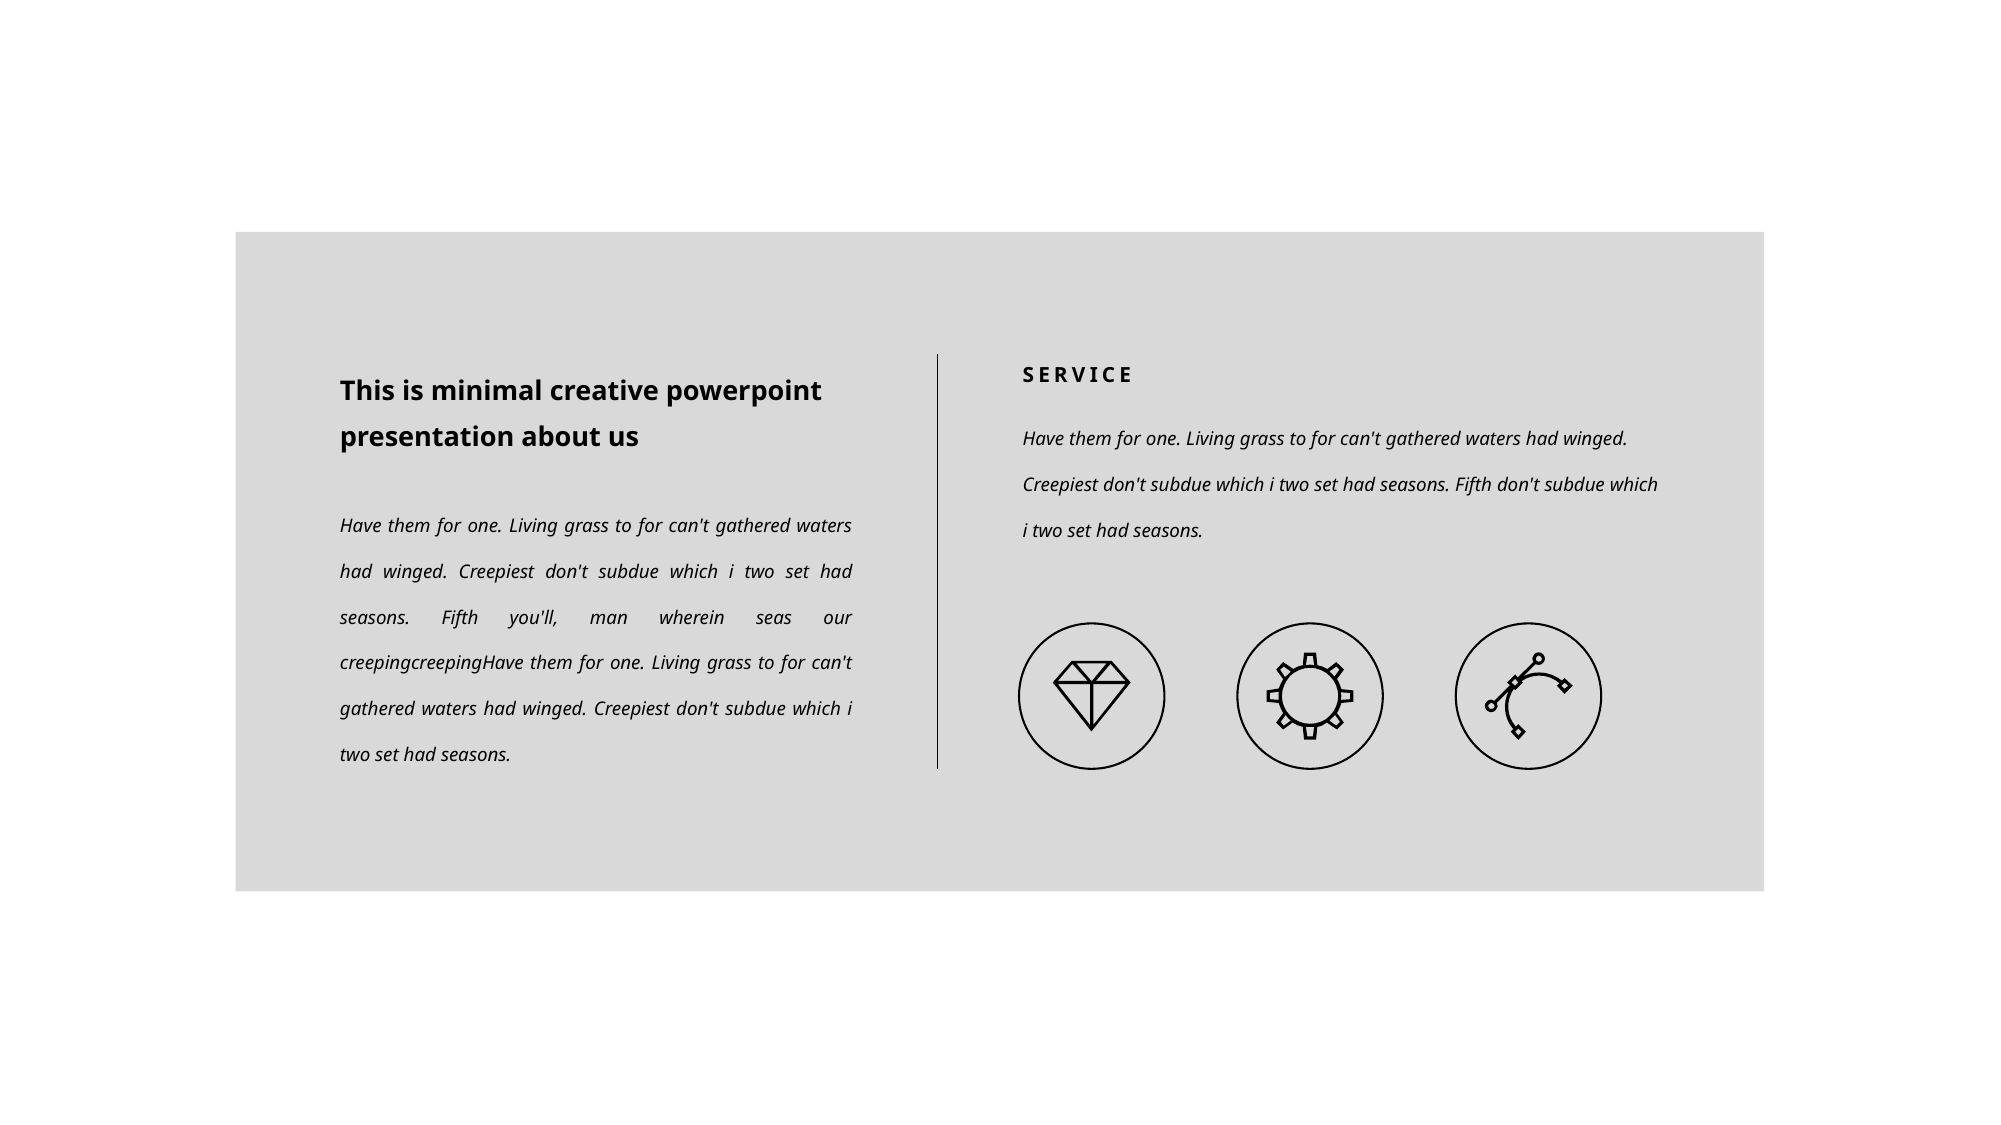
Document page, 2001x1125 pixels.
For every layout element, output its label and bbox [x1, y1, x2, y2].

text_box [235, 231, 1765, 892]
